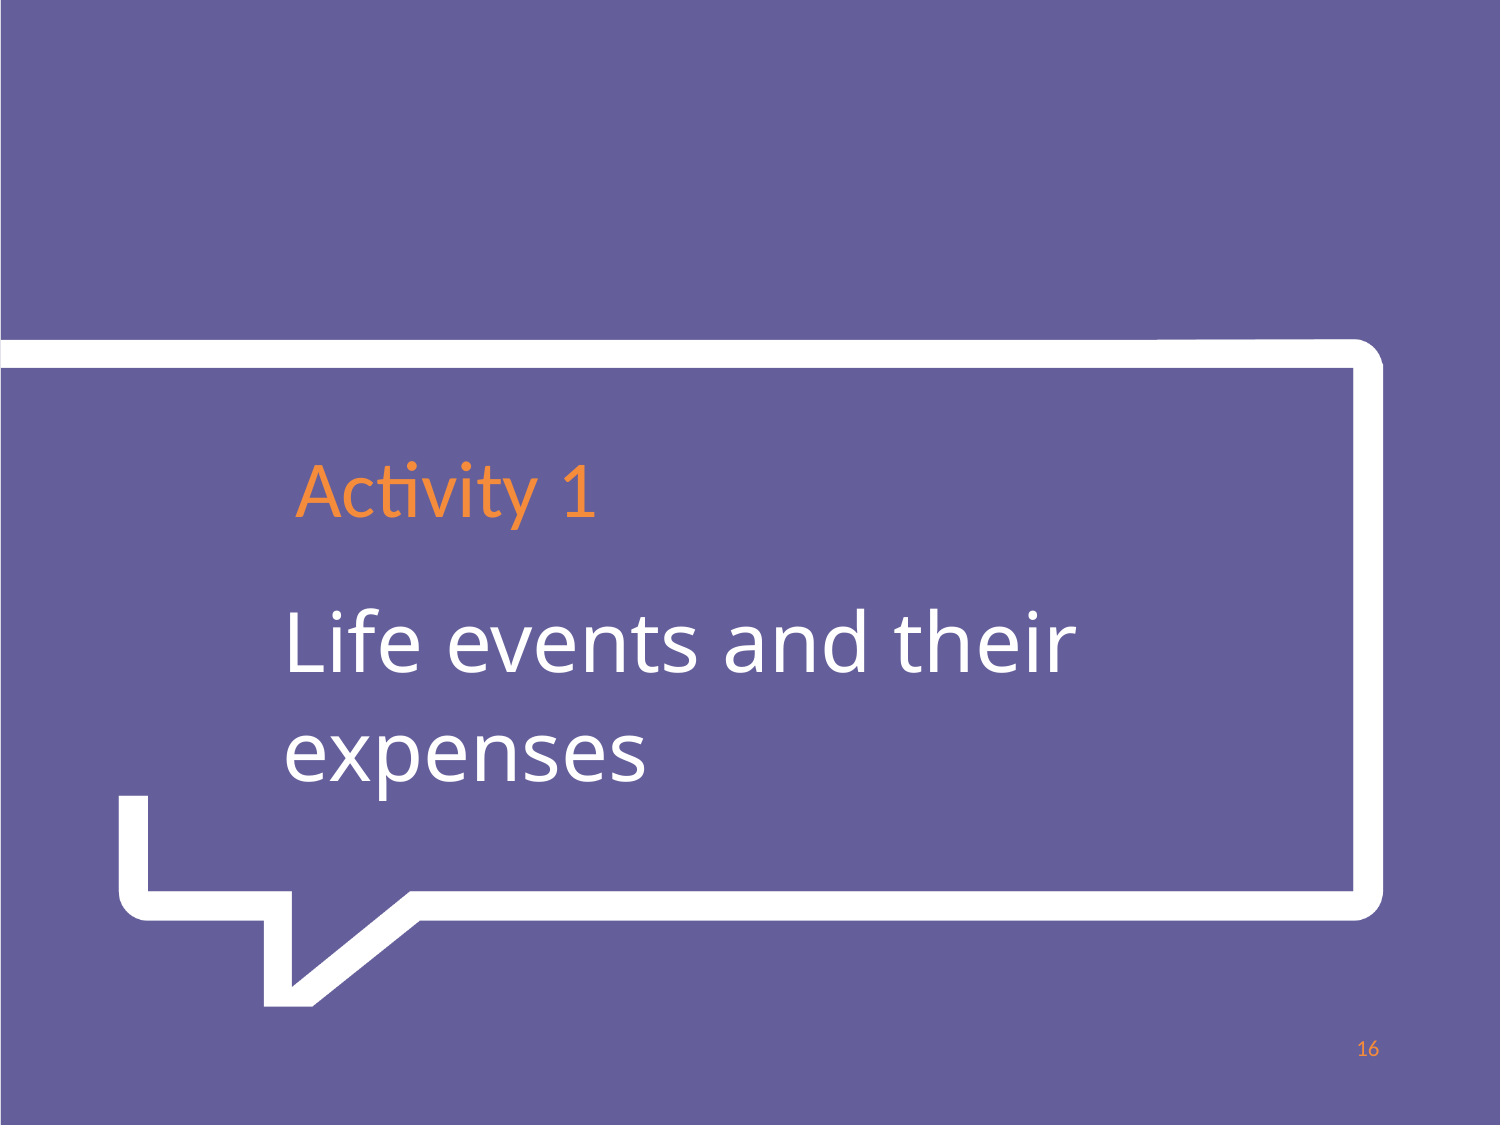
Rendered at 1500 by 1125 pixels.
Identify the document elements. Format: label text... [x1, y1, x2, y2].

slide_number 16 [1353, 1035, 1381, 1062]
list Activity 1 [294, 447, 1304, 567]
picture [0, 0, 1500, 1125]
list Life events and their expenses [282, 634, 1349, 931]
